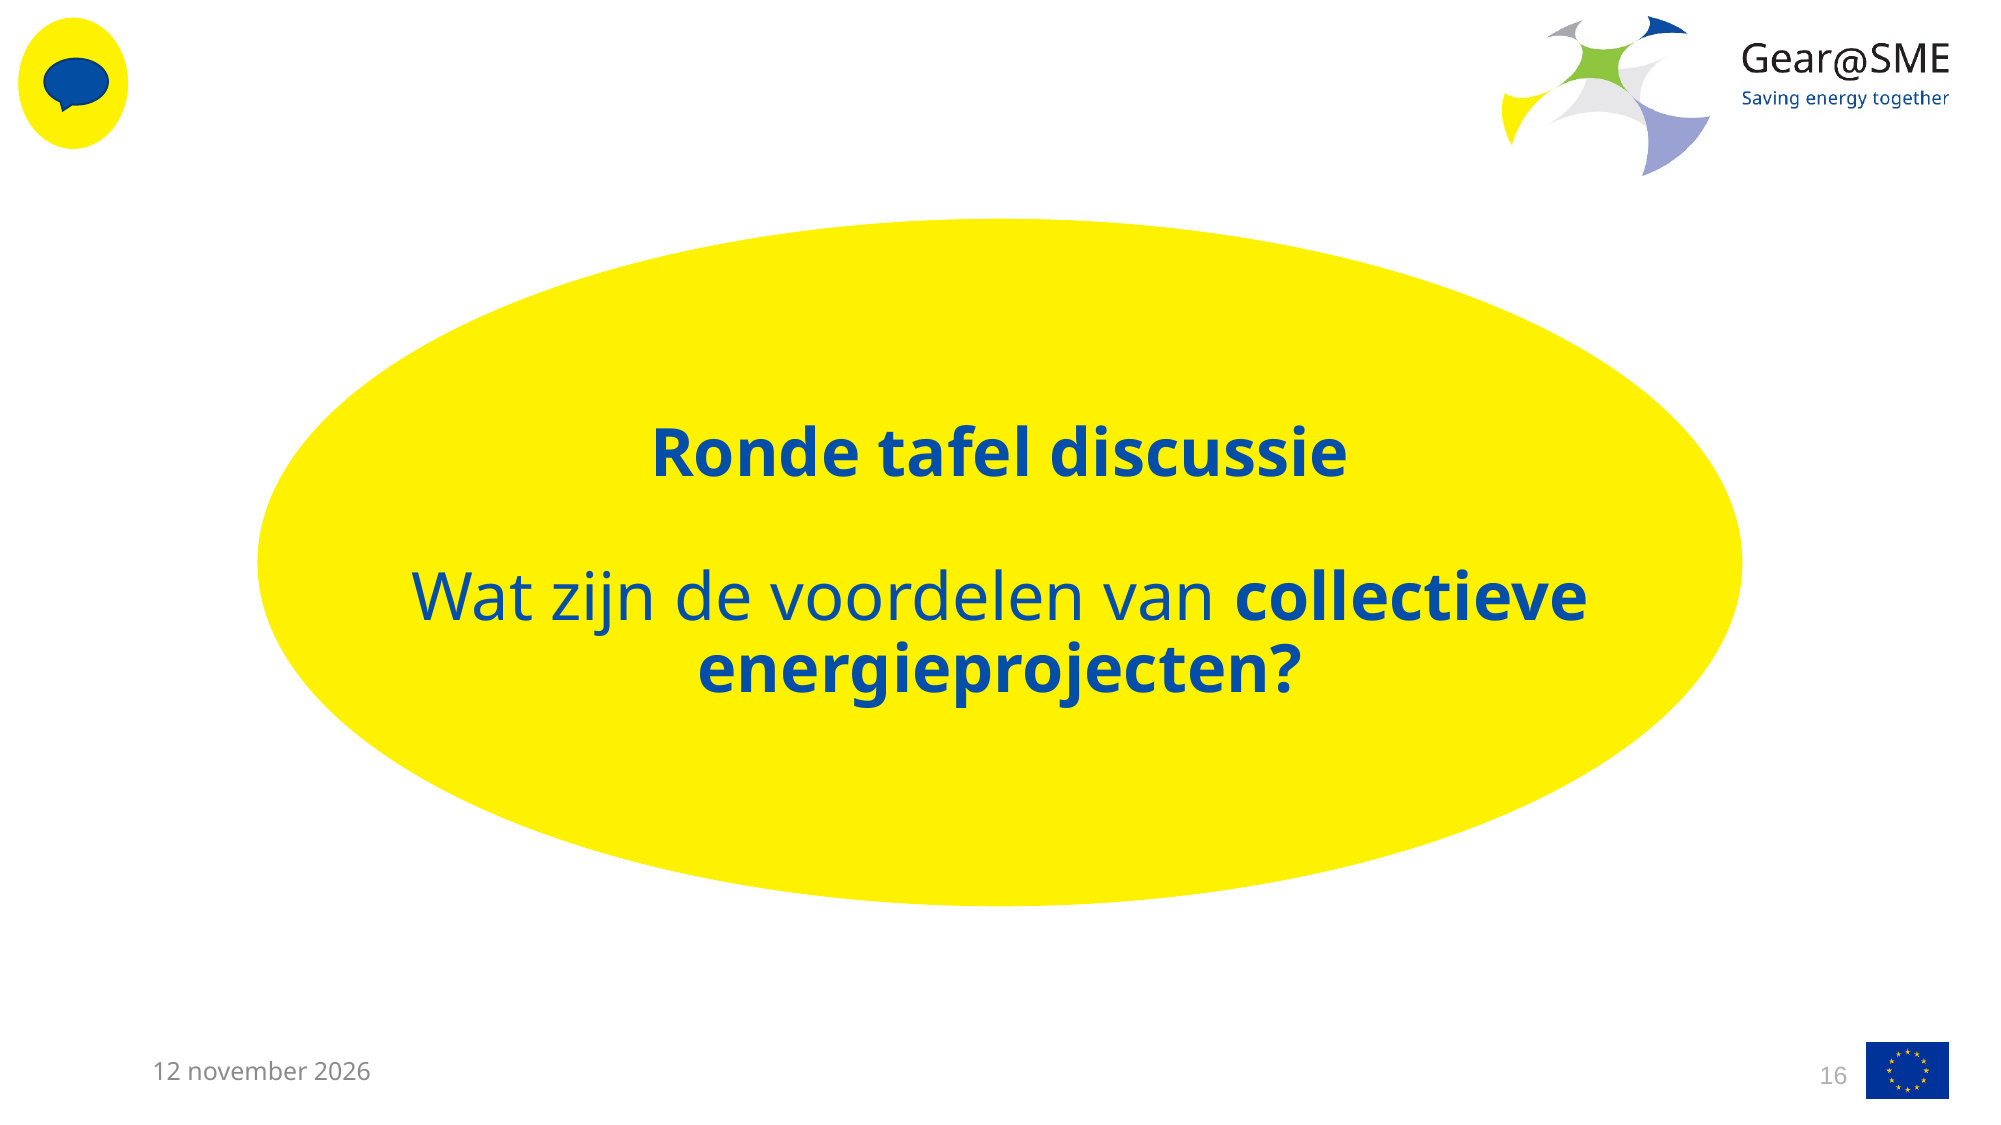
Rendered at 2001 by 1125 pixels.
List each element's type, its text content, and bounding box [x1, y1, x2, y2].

picture [1502, 16, 1949, 176]
picture [1866, 1042, 1949, 1099]
text_box [257, 401, 344, 724]
slide_number 16 [1412, 1044, 1863, 1104]
text_box [365, 218, 1635, 384]
text_box [363, 740, 1636, 907]
title Ronde tafel discussie Wat zijn de voordelen van collectieve energieprojecten? [344, 384, 1656, 740]
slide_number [137, 1042, 588, 1103]
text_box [19, 18, 128, 148]
text_box [1656, 401, 1743, 724]
